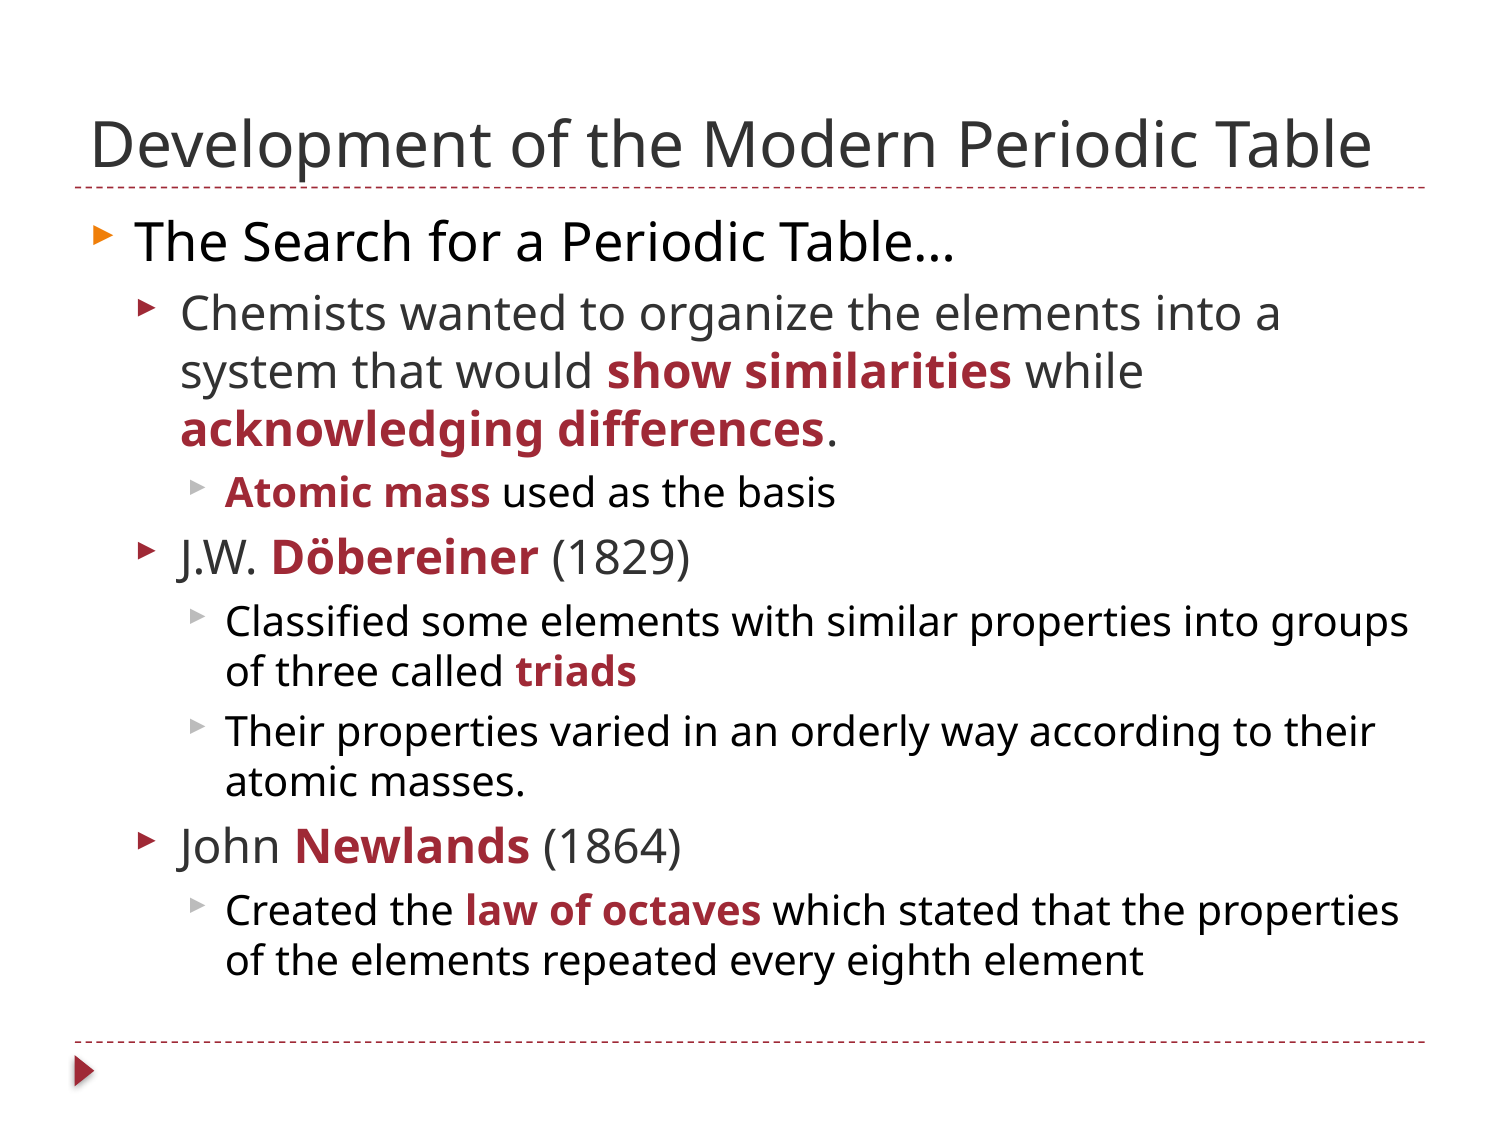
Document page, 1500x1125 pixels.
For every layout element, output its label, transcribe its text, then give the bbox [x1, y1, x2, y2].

title Development of the Modern Periodic Table [75, 24, 1425, 188]
list The Search for a Periodic Table… Chemists wanted to organize the elements into a system that would show similarities while acknowledging differences. Atomic mass used as the basis J.W. Döbereiner (1829) Classified some elements with similar properties into groups of three called triads Their properties varied in an orderly way according to their atomic masses. John Newlands (1864) Created the law of octaves which stated that the properties of the elements repeated every eighth element [75, 200, 1425, 1025]
